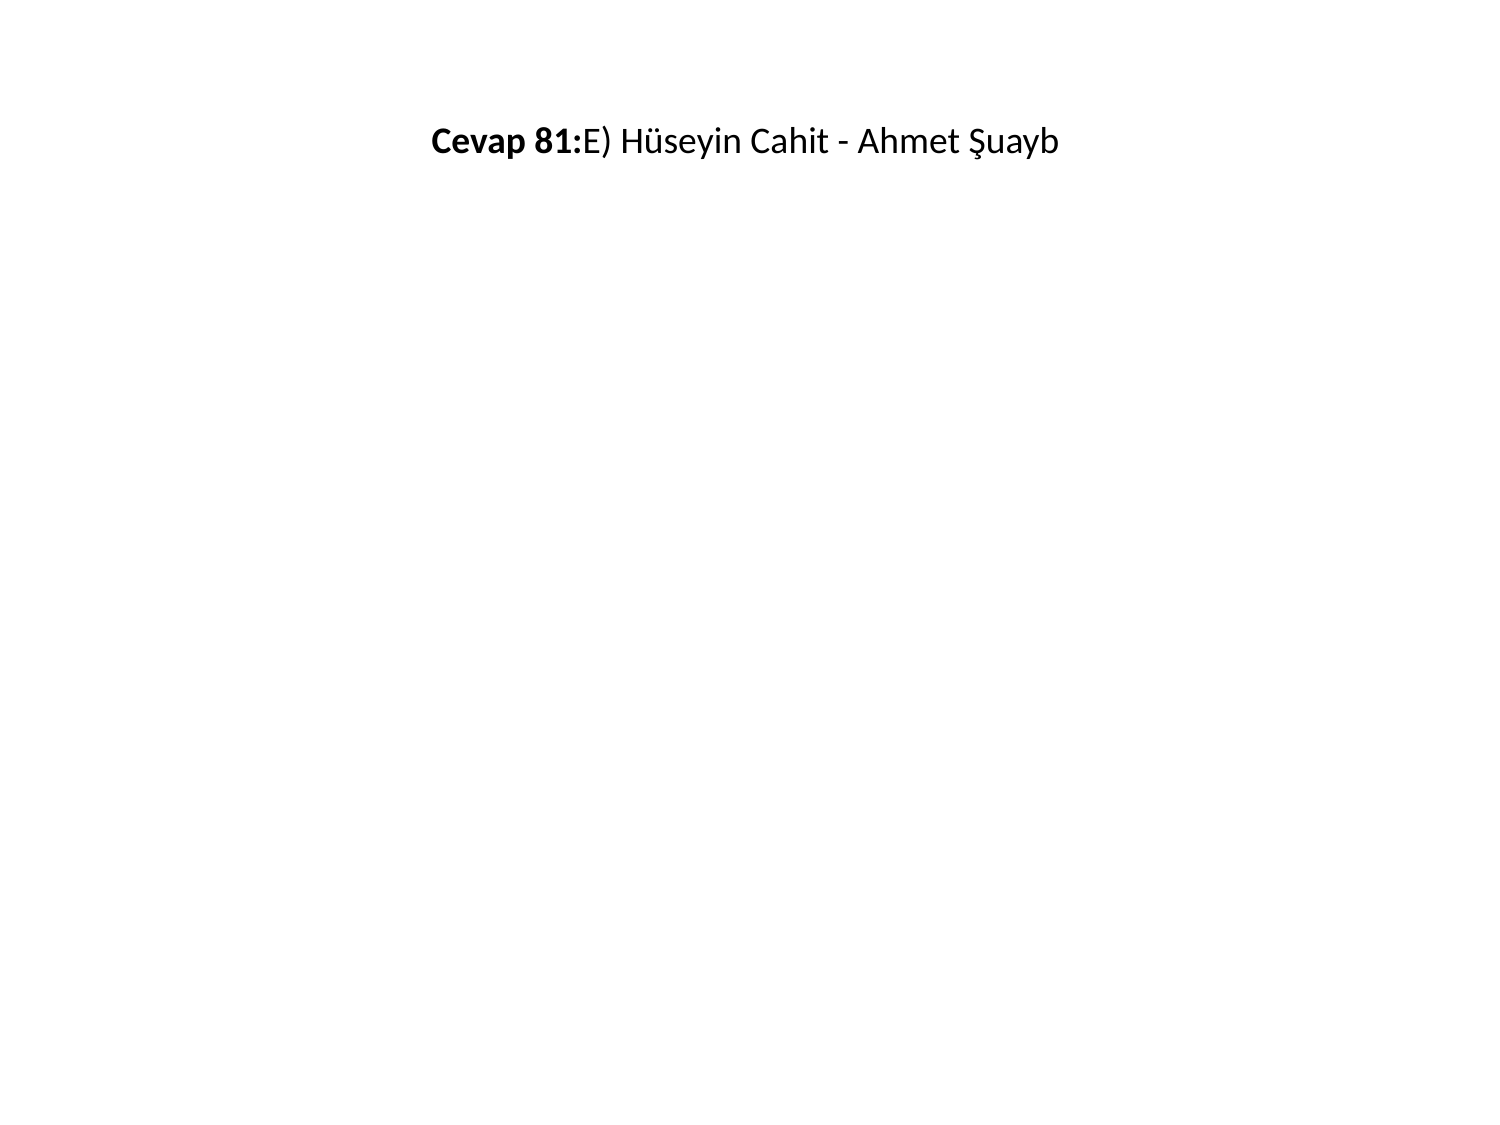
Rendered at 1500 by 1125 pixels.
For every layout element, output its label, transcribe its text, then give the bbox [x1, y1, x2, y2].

title Cevap 81:E) Hüseyin Cahit - Ahmet Şuayb [75, 45, 1425, 233]
